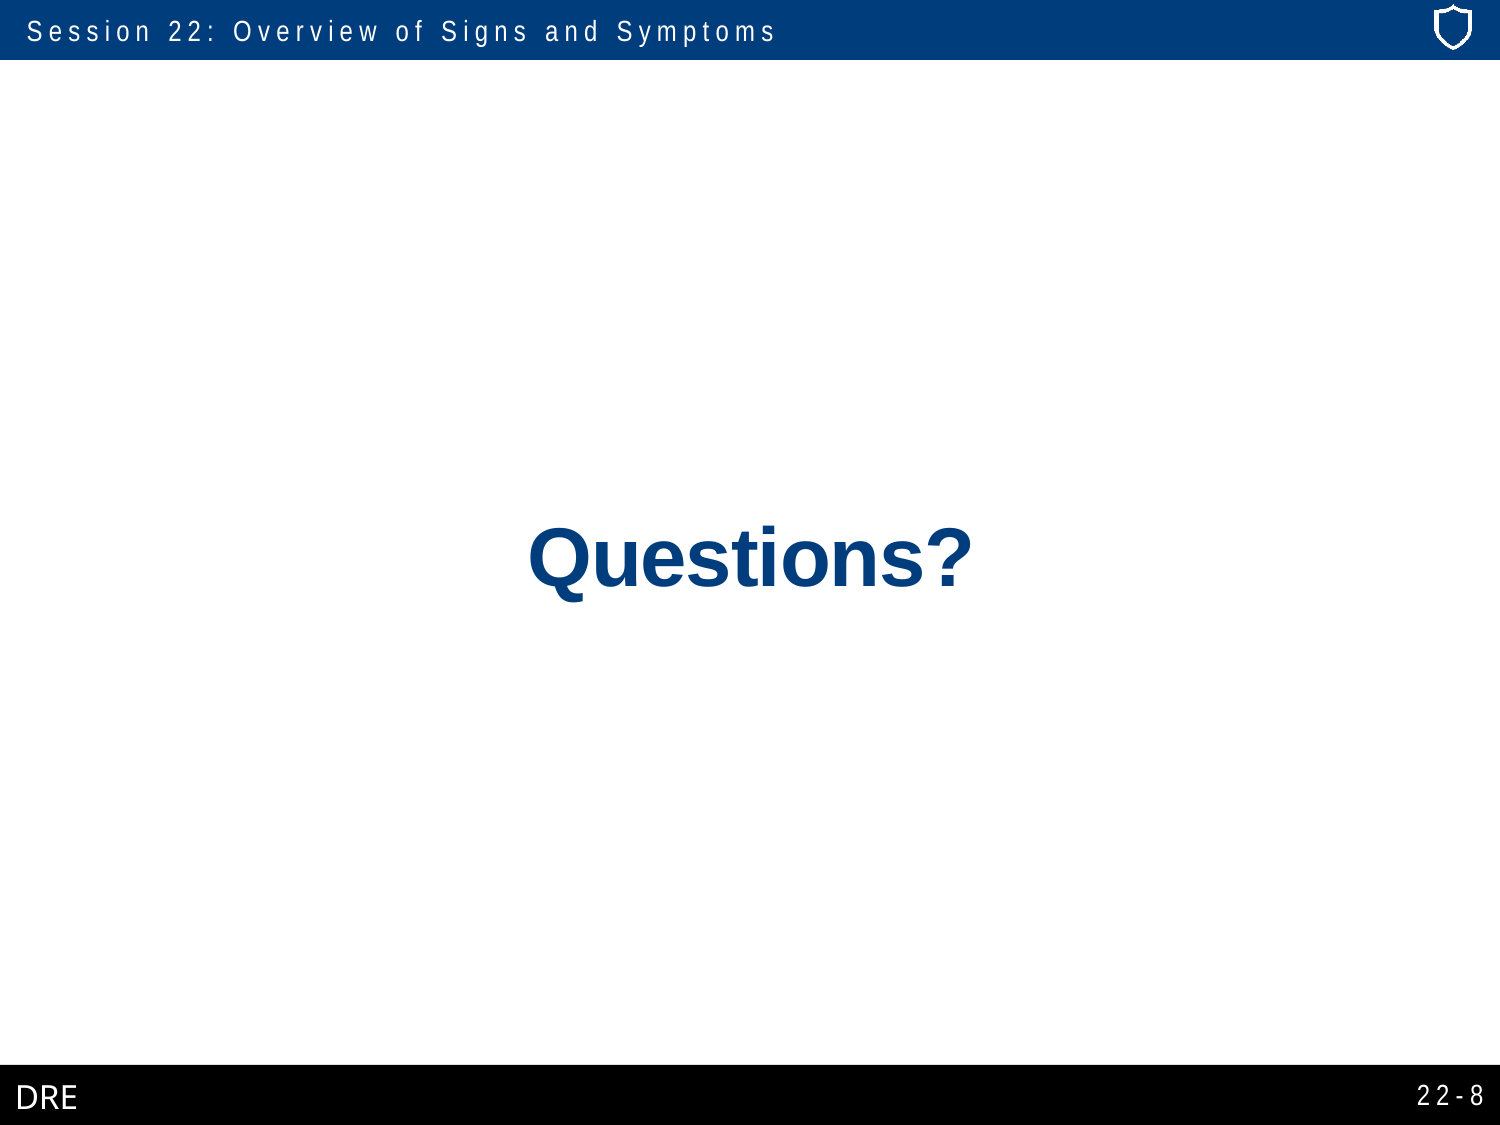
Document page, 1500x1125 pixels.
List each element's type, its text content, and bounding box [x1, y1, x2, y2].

title Questions? [51, 305, 1452, 612]
picture [1434, 4, 1472, 50]
slide_number 22-8 [1218, 1063, 1499, 1124]
